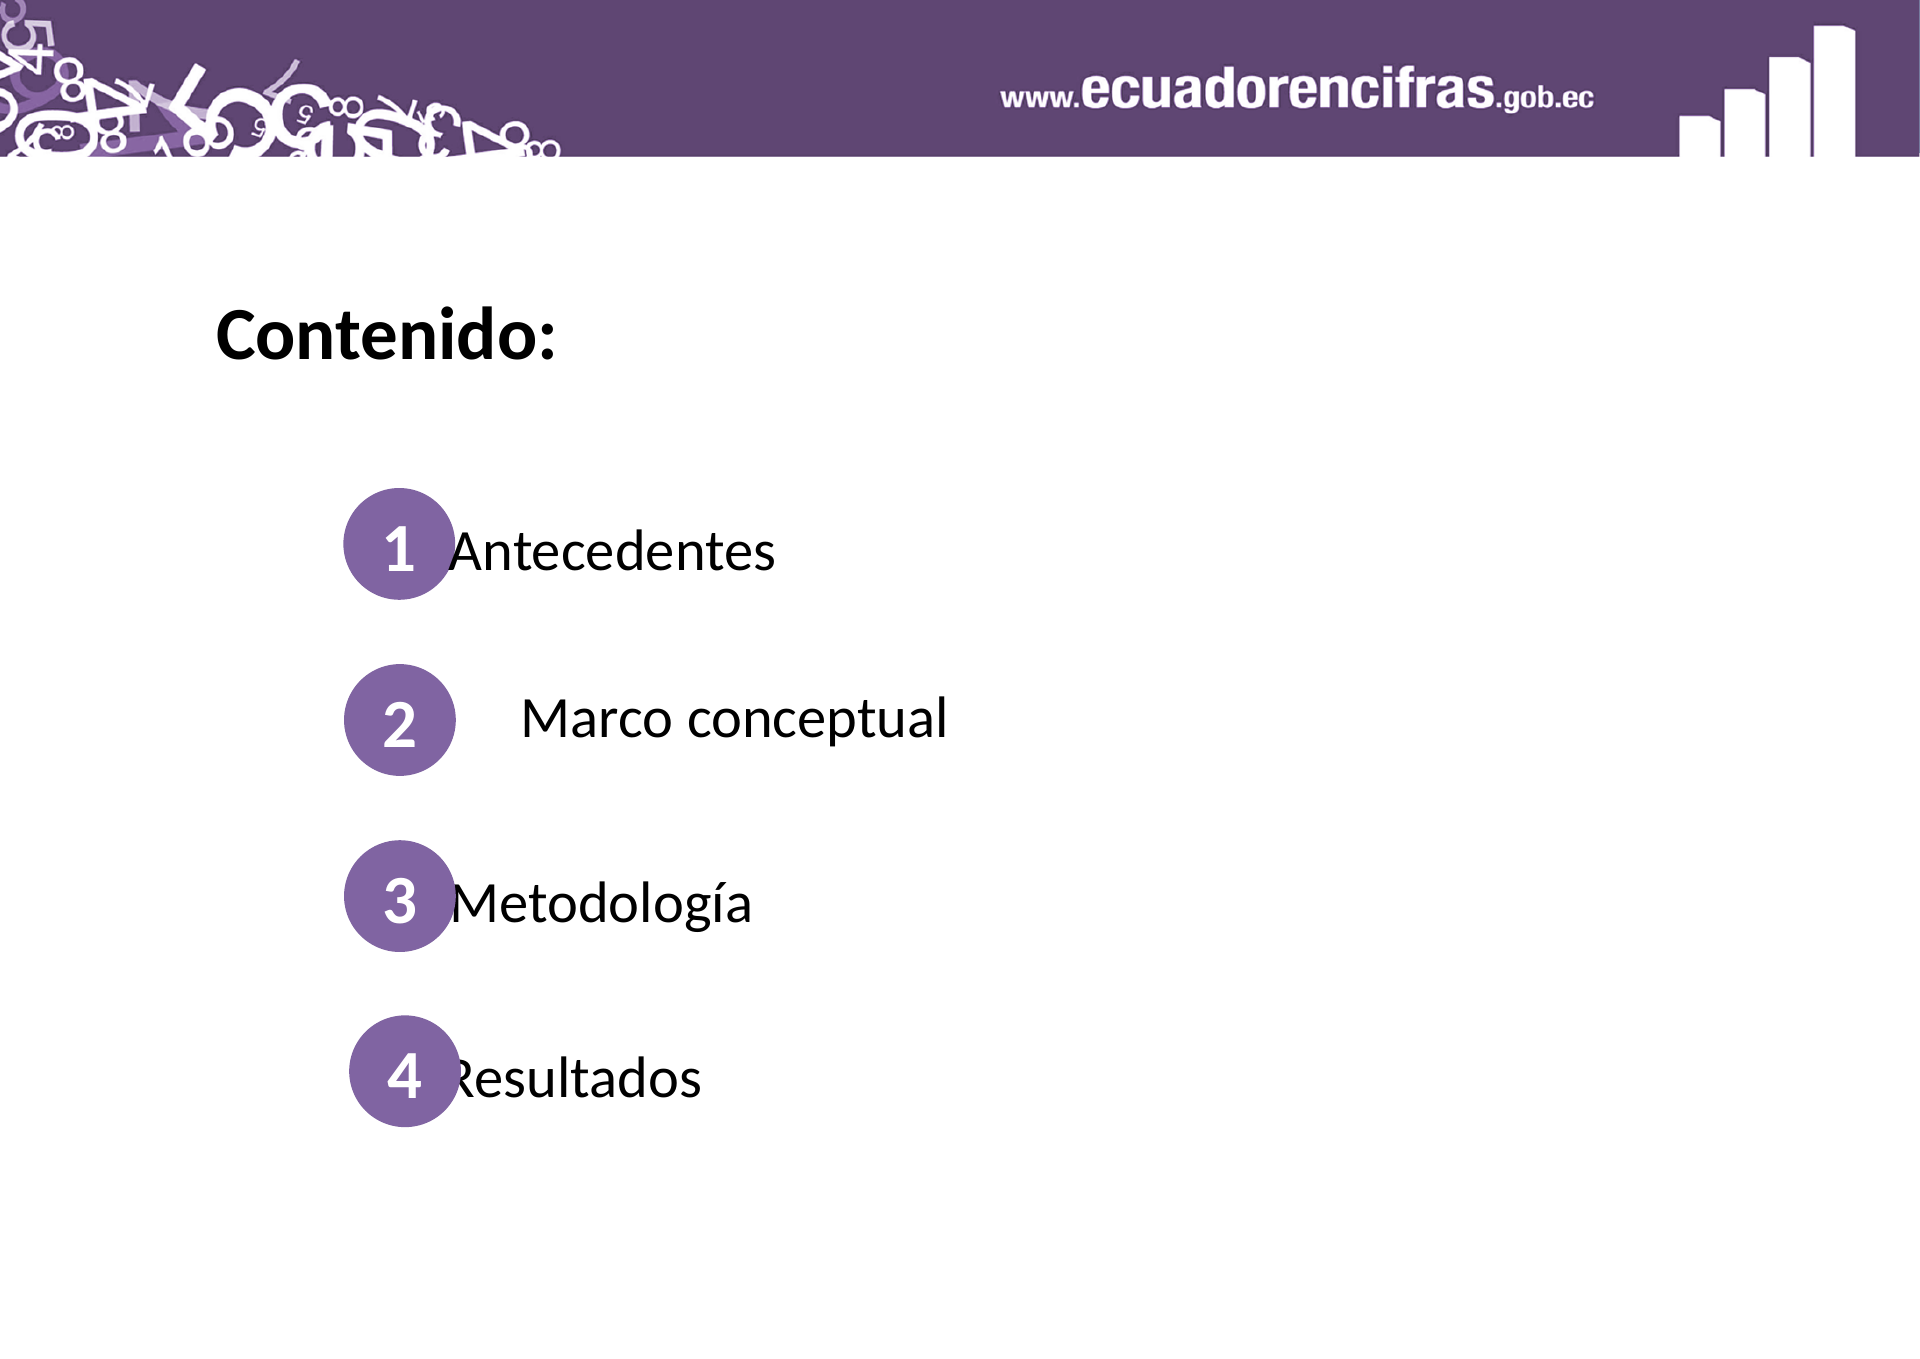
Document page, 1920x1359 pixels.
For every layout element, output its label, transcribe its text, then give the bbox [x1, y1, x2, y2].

text_box Resultados [439, 1031, 858, 1117]
text_box Antecedentes [434, 504, 932, 590]
text_box Marco conceptual [506, 671, 1003, 757]
picture [0, 0, 1920, 1359]
text_box 4 [349, 1015, 461, 1128]
text_box 3 [344, 840, 456, 952]
text_box 2 [344, 664, 456, 776]
text_box Metodología [434, 856, 909, 942]
text_box Contenido: [201, 277, 1870, 383]
text_box 1 [343, 488, 439, 600]
